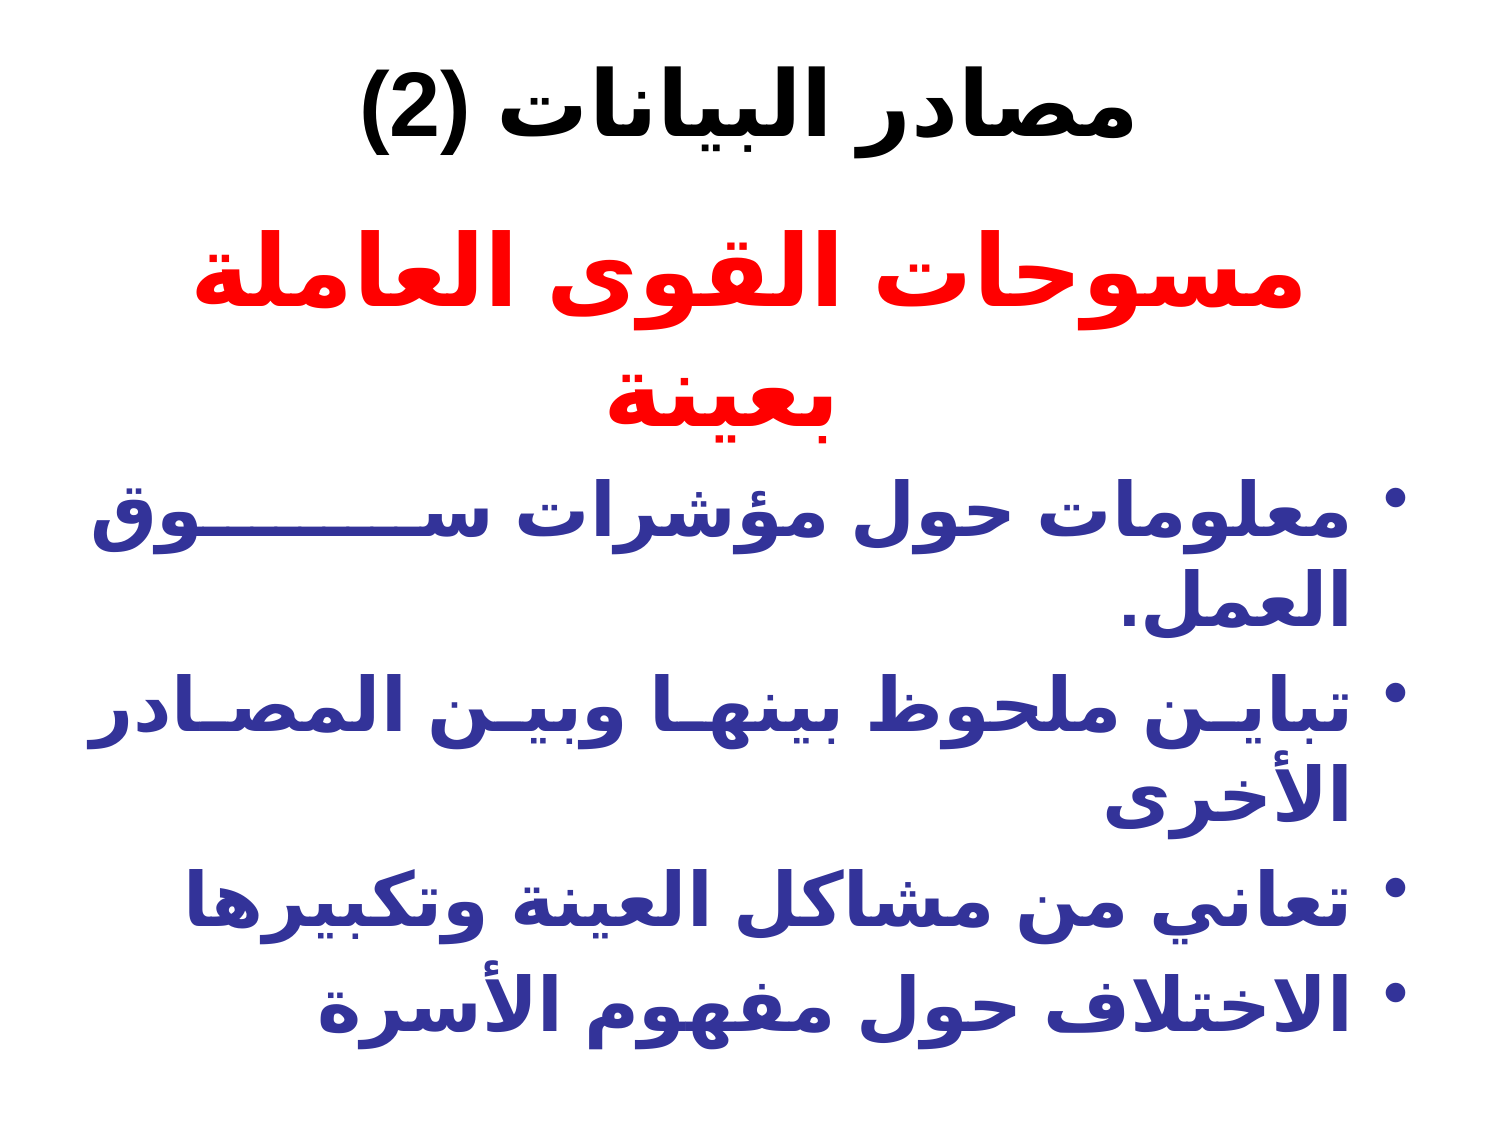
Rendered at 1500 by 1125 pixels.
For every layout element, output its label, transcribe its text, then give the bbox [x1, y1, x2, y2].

list مسوحات القوى العاملة بعينة معلومات حول مؤشرات سوق العمل. تباين ملحوظ بينها وبين المصادر الأخرى تعاني من مشاكل العينة وتكبيرها الاختلاف حول مفهوم الأسرة [74, 198, 1426, 1044]
title مصادر البيانات (2) [74, 23, 1426, 177]
